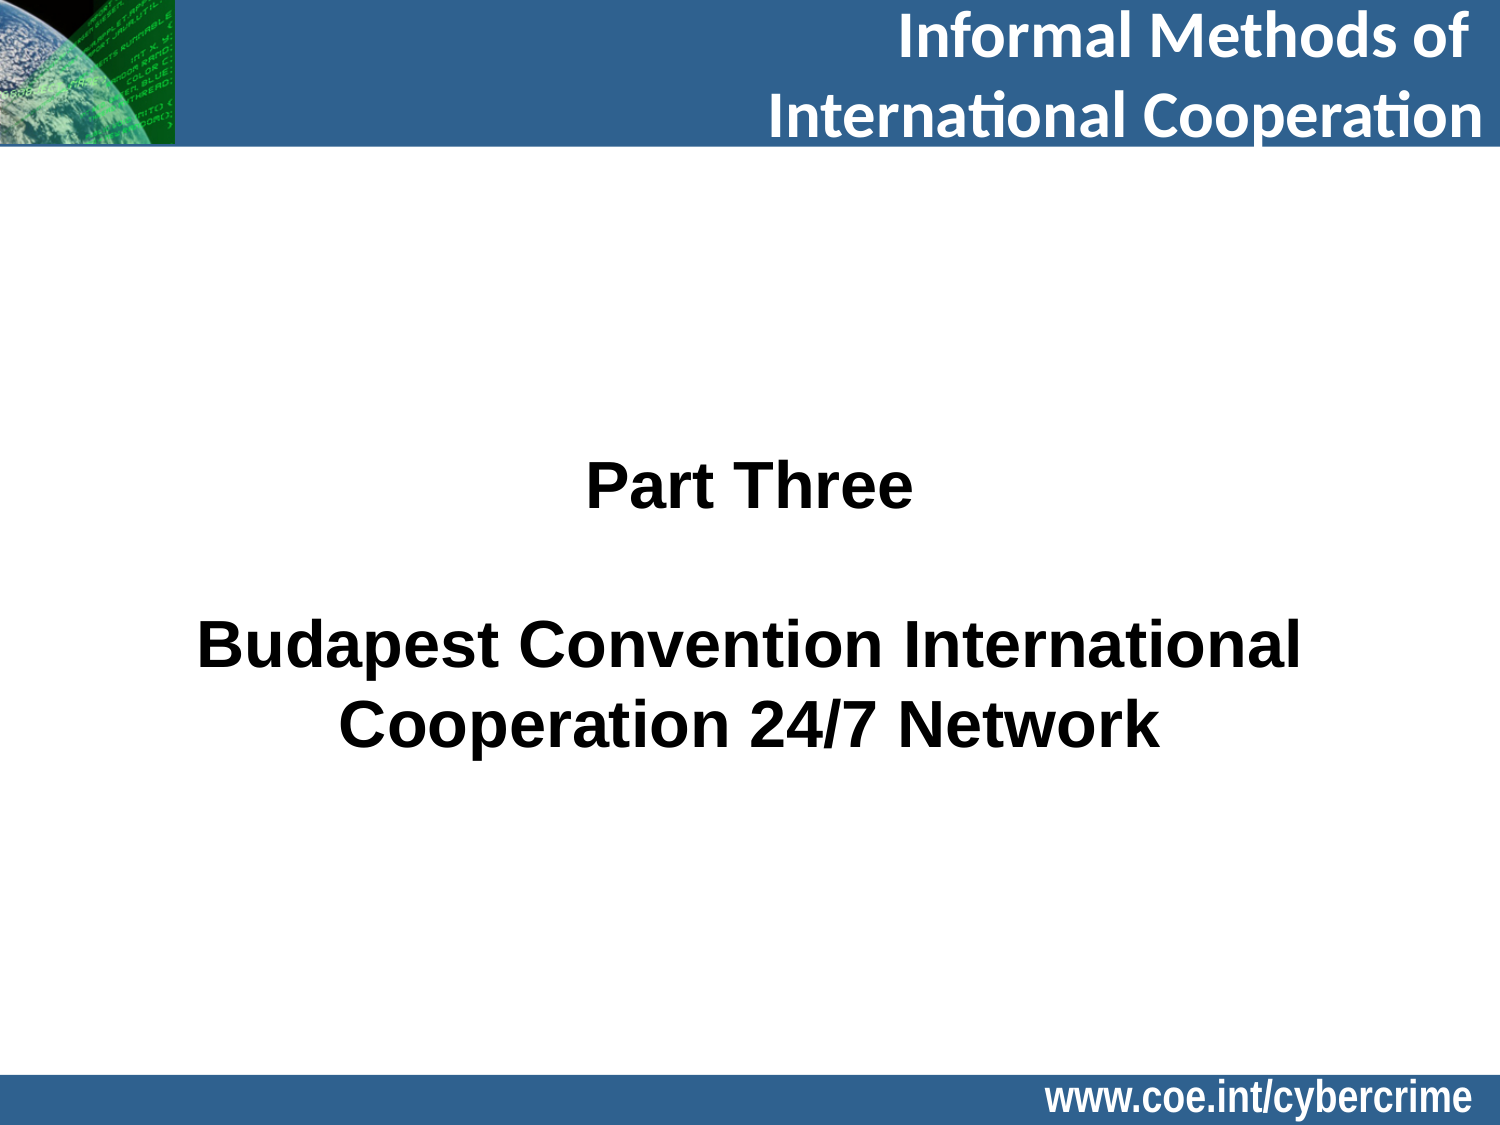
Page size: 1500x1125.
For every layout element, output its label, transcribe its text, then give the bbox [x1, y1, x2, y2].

text_box Informal Methods of International Cooperation [177, 0, 1500, 149]
text_box Part Three Budapest Convention International Cooperation 24/7 Network [50, 449, 1450, 769]
picture [0, 0, 175, 144]
text_box [0, 1073, 1030, 1125]
text_box www.coe.int/cybercrime [1030, 1059, 1500, 1125]
